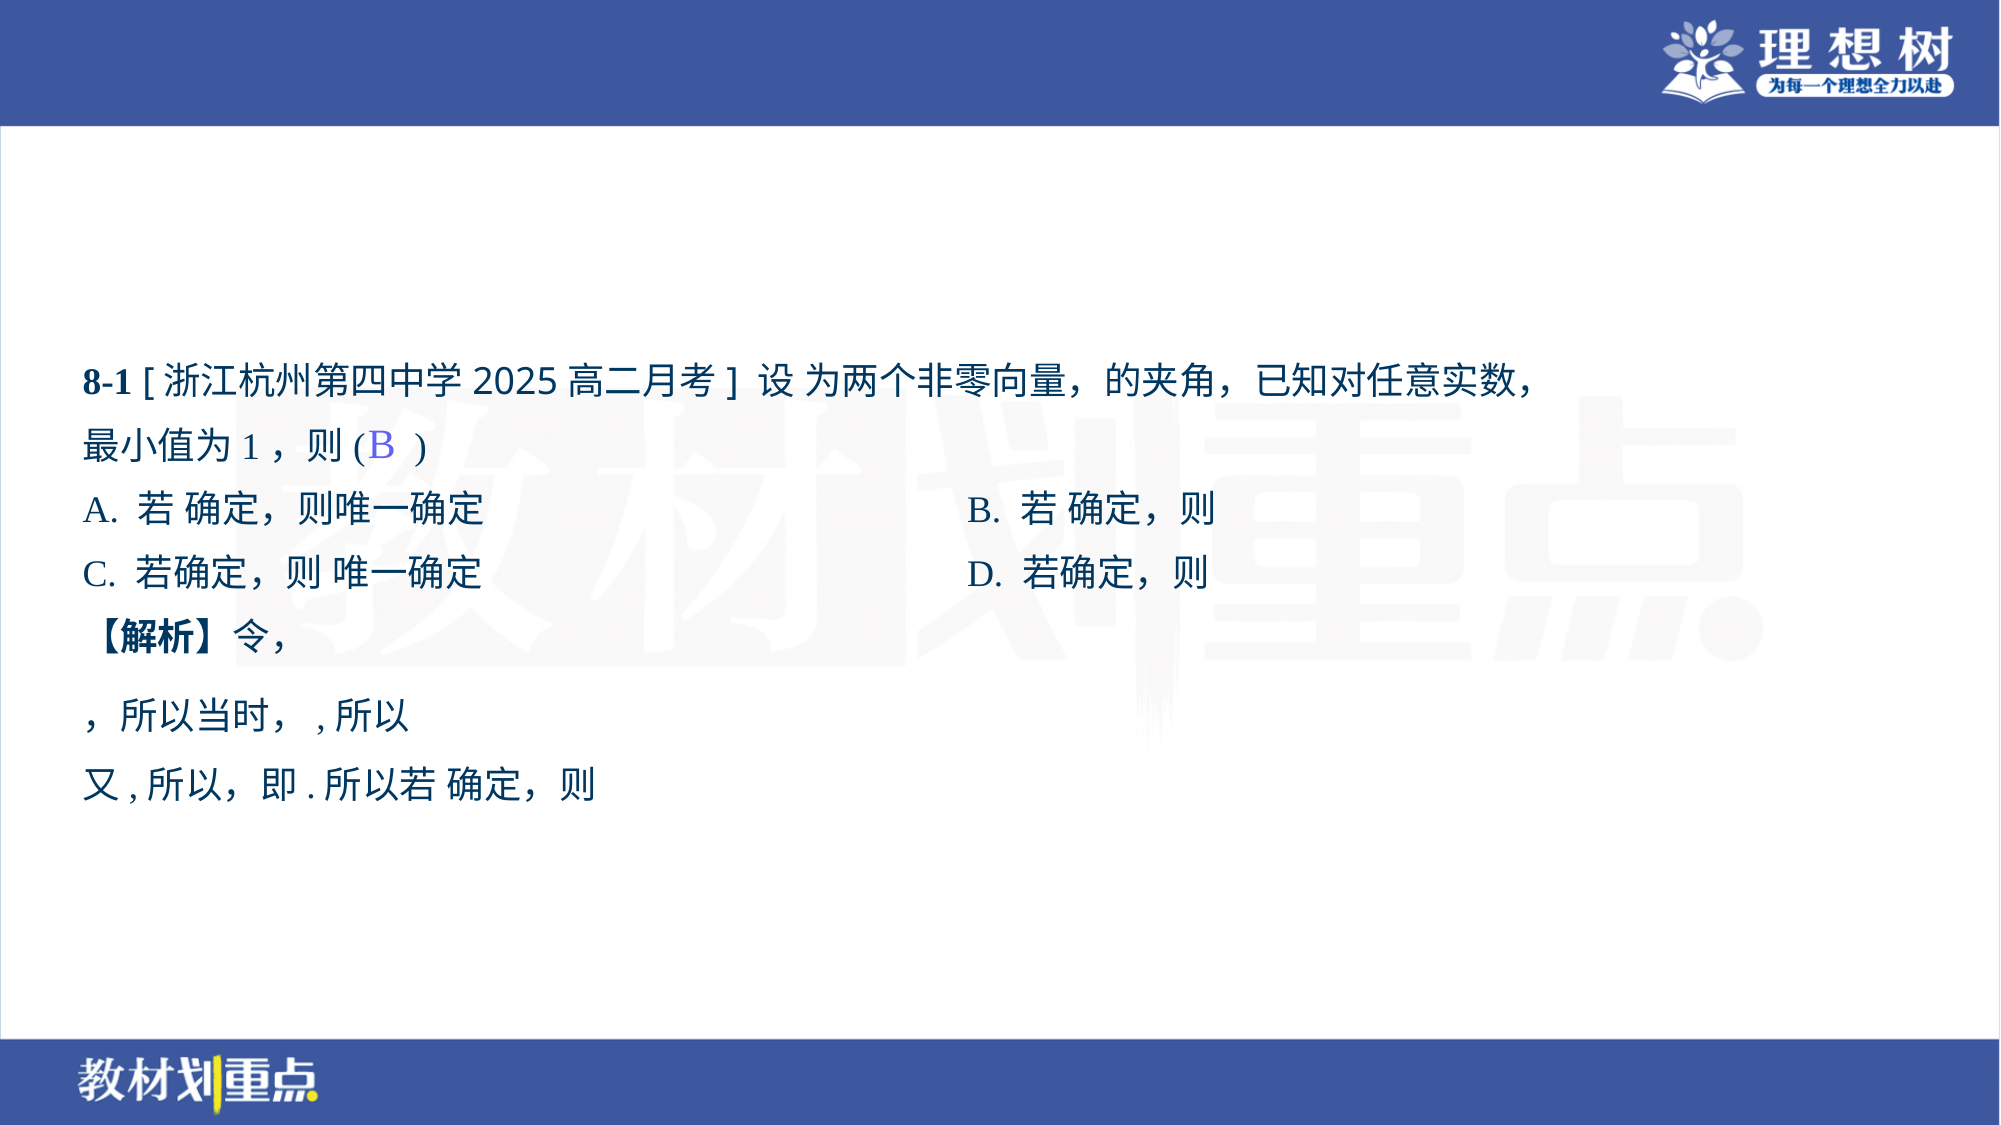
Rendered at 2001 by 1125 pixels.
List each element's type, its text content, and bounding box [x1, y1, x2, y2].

text_box B [352, 414, 411, 465]
picture [0, 0, 2000, 1125]
